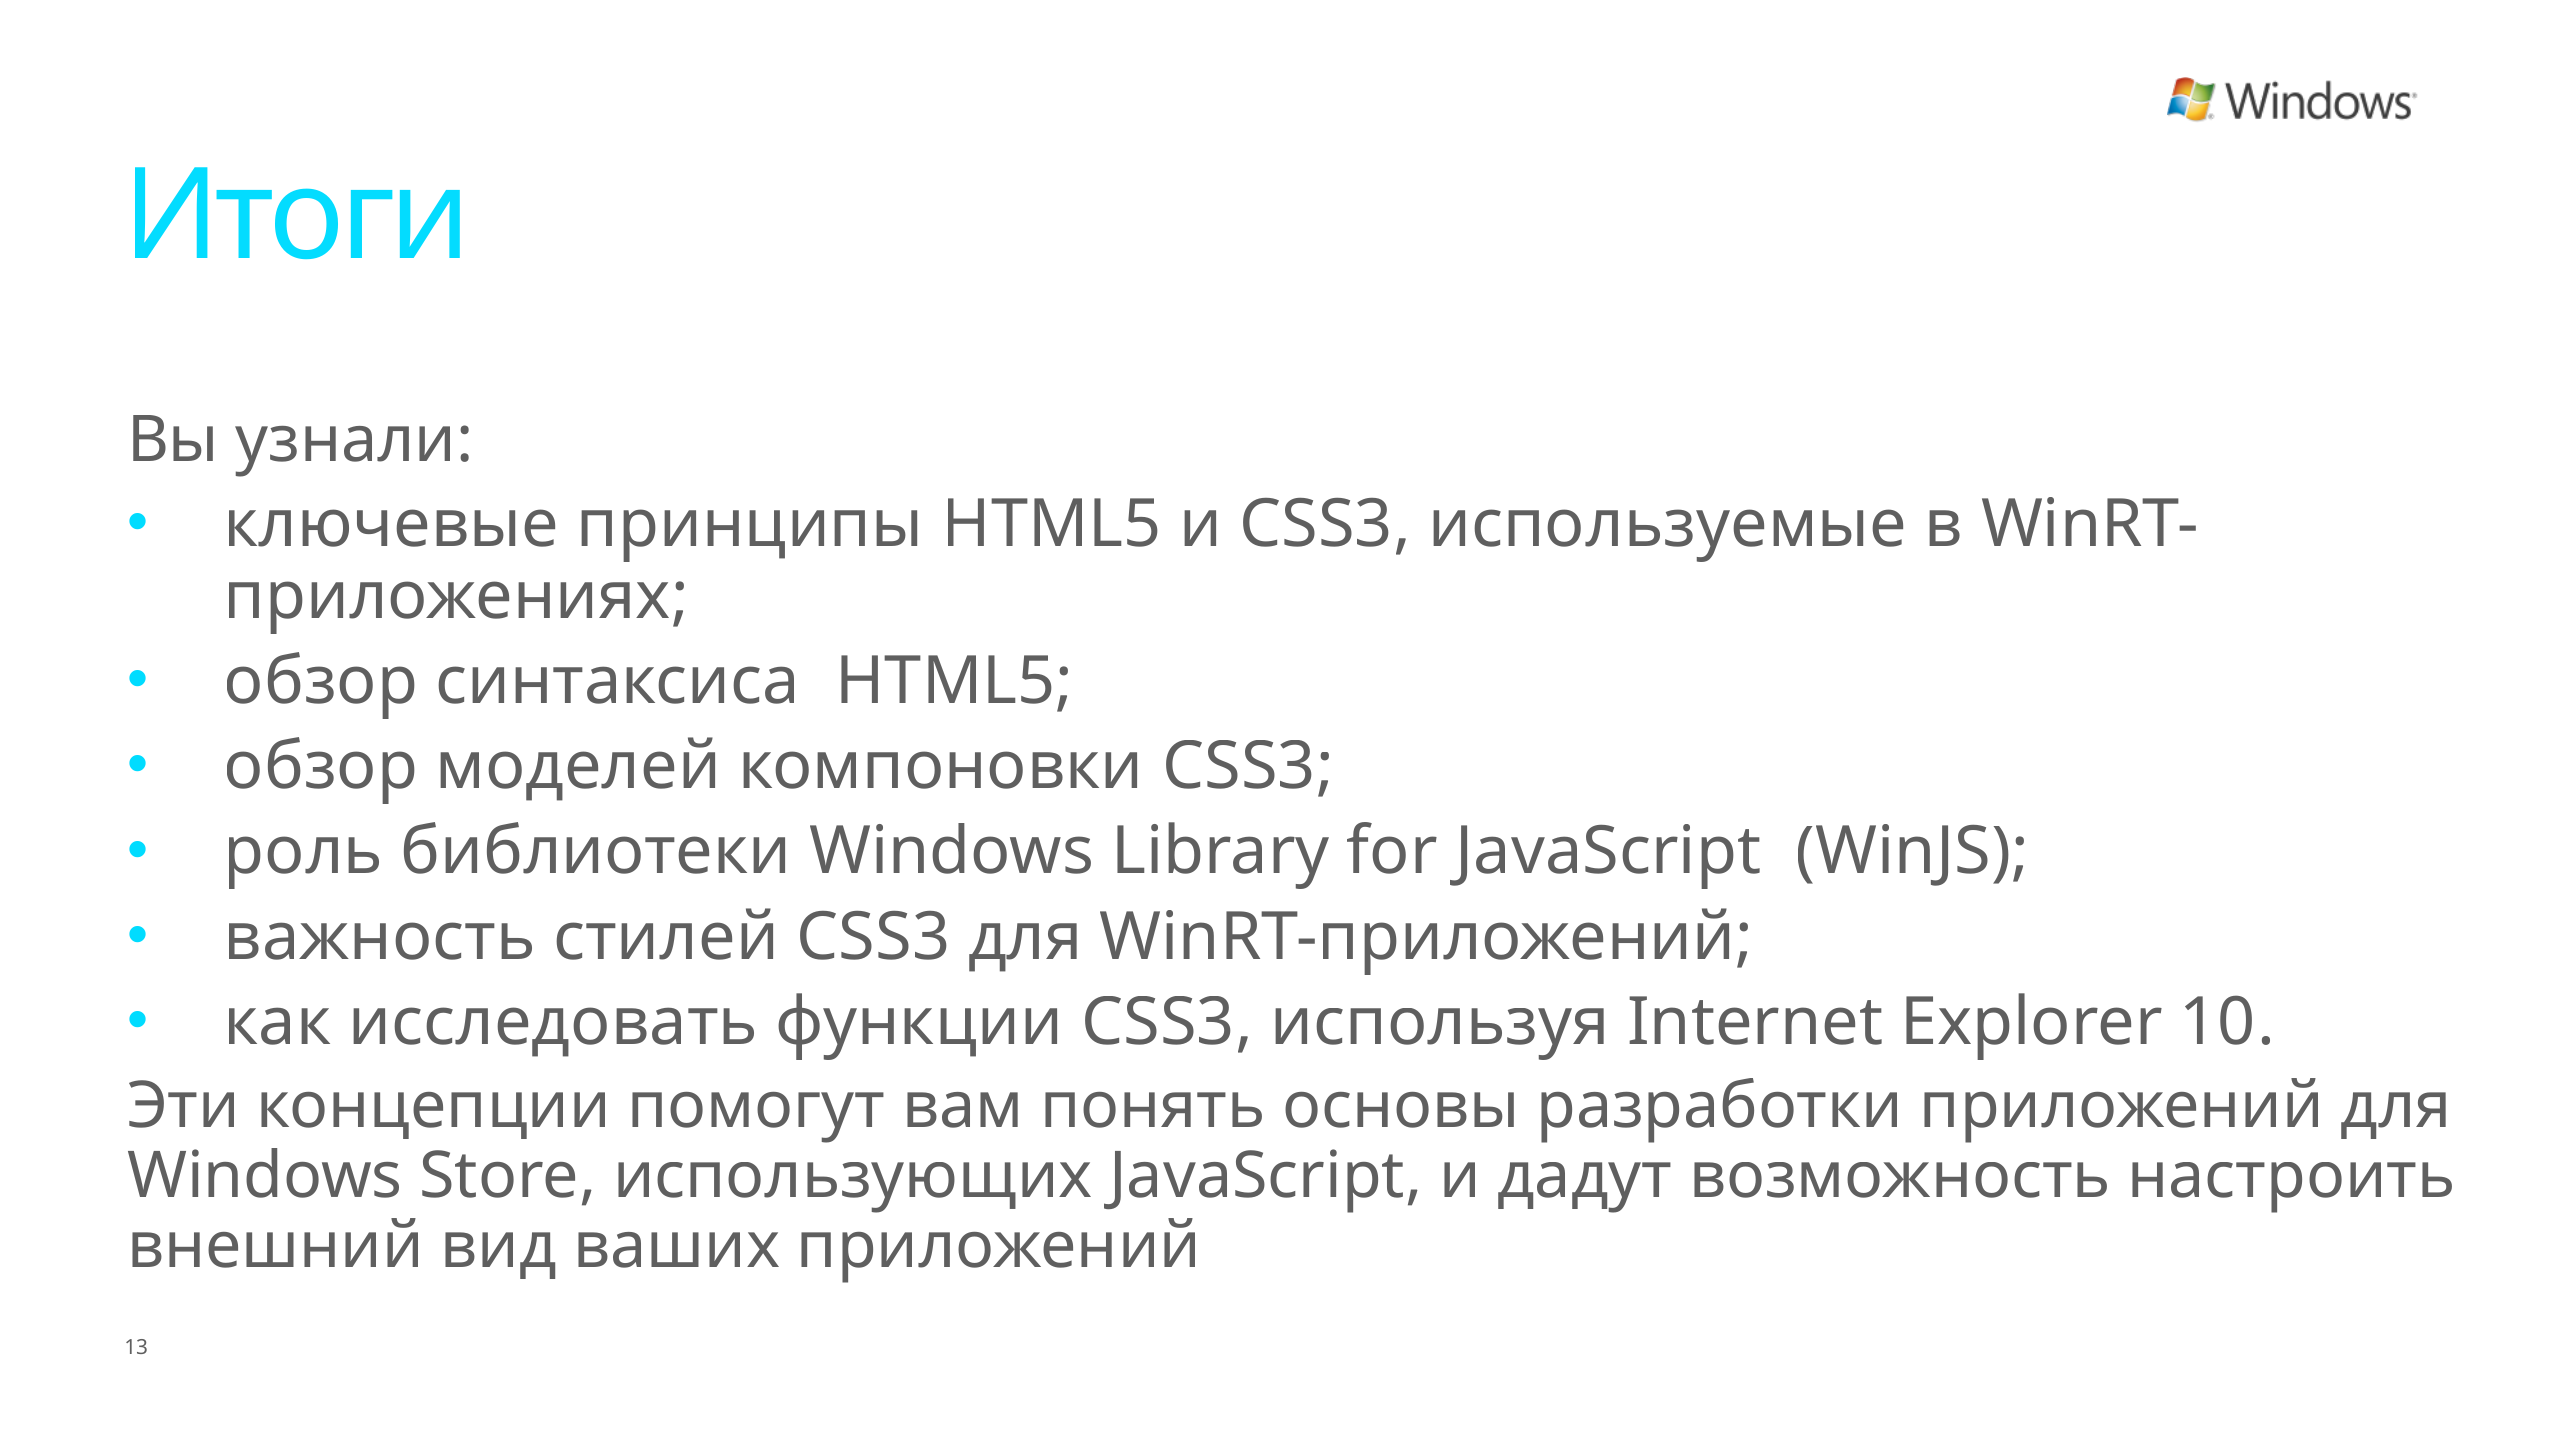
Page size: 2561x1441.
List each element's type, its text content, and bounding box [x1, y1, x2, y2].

title Итоги [122, 48, 2465, 286]
list Вы узнали: ключевые принципы HTML5 и CSS3, используемые в WinRT-приложениях; обзор синтаксиса HTML5; обзор моделей компоновки CSS3; роль библиотеки Windows Library for JavaScript (WinJS); важность стилей CSS3 для WinRT-приложений; как исследовать функции CSS3, используя Internet Explorer 10. Эти концепции помогут вам понять основы разработки приложений для Windows Store, использующих JavaScript, и дадут возможность настроить внешний вид ваших приложений [127, 405, 2470, 1309]
